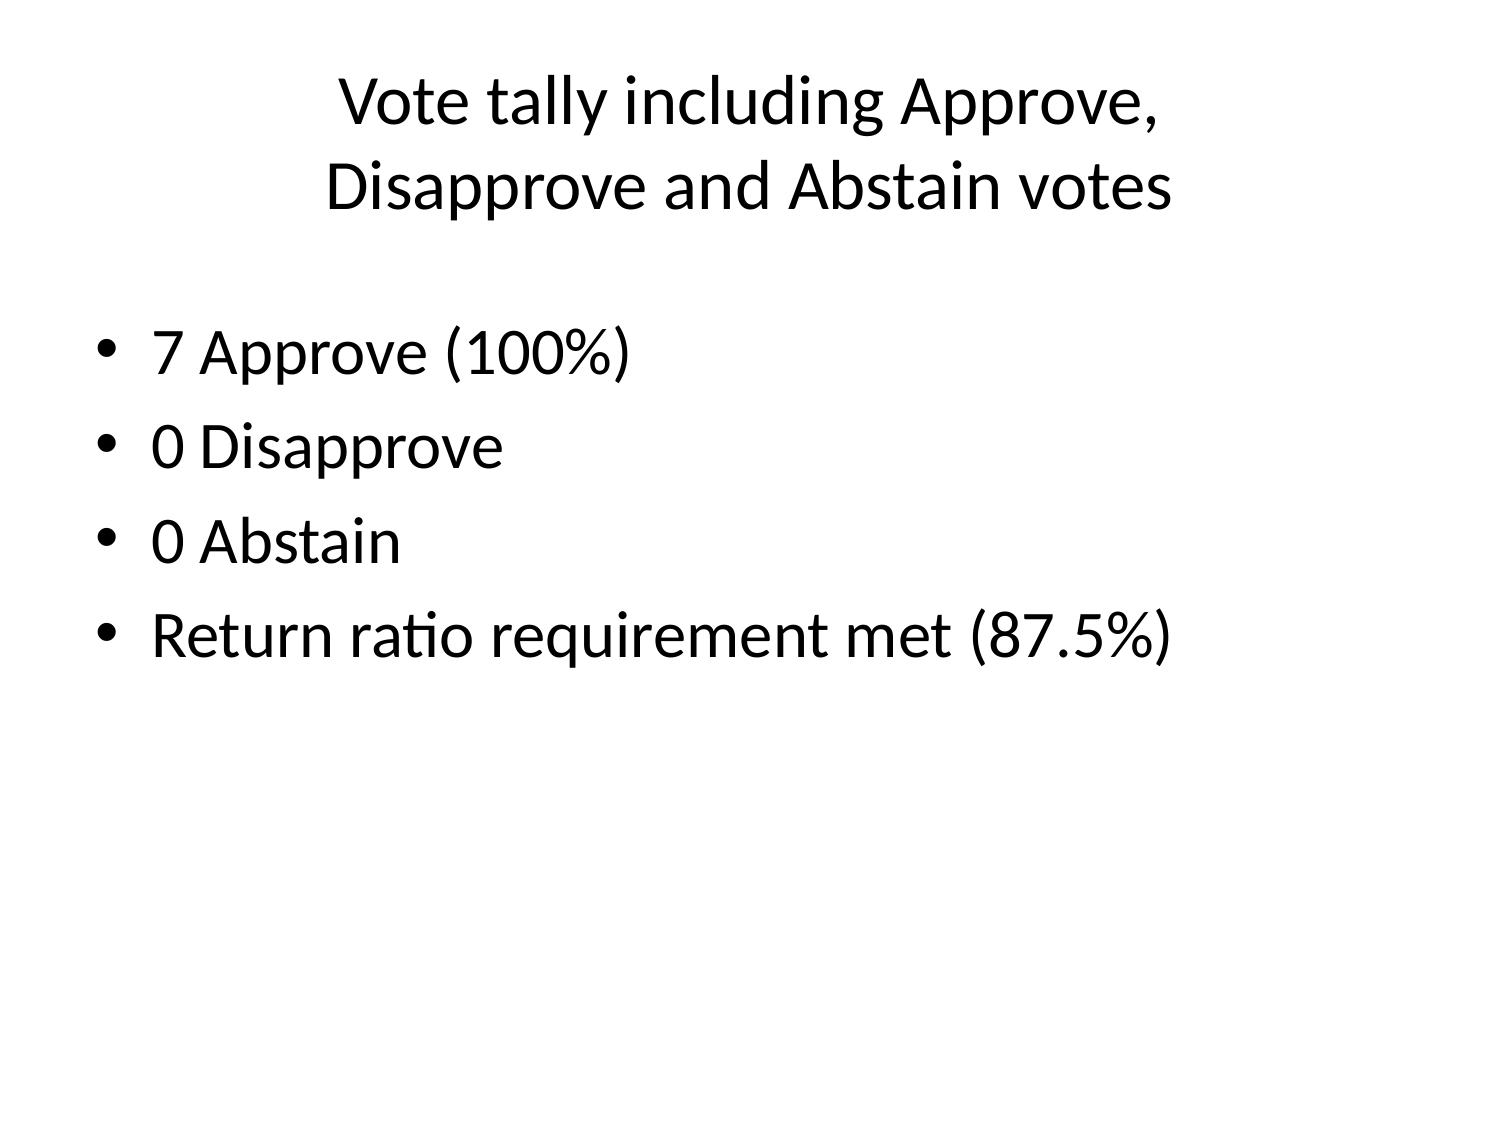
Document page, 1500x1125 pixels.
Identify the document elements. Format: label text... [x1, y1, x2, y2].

list 7 Approve (100%) 0 Disapprove 0 Abstain Return ratio requirement met (87.5%) [86, 299, 1438, 1043]
title Vote tally including Approve, Disapprove and Abstain votes [74, 44, 1426, 234]
